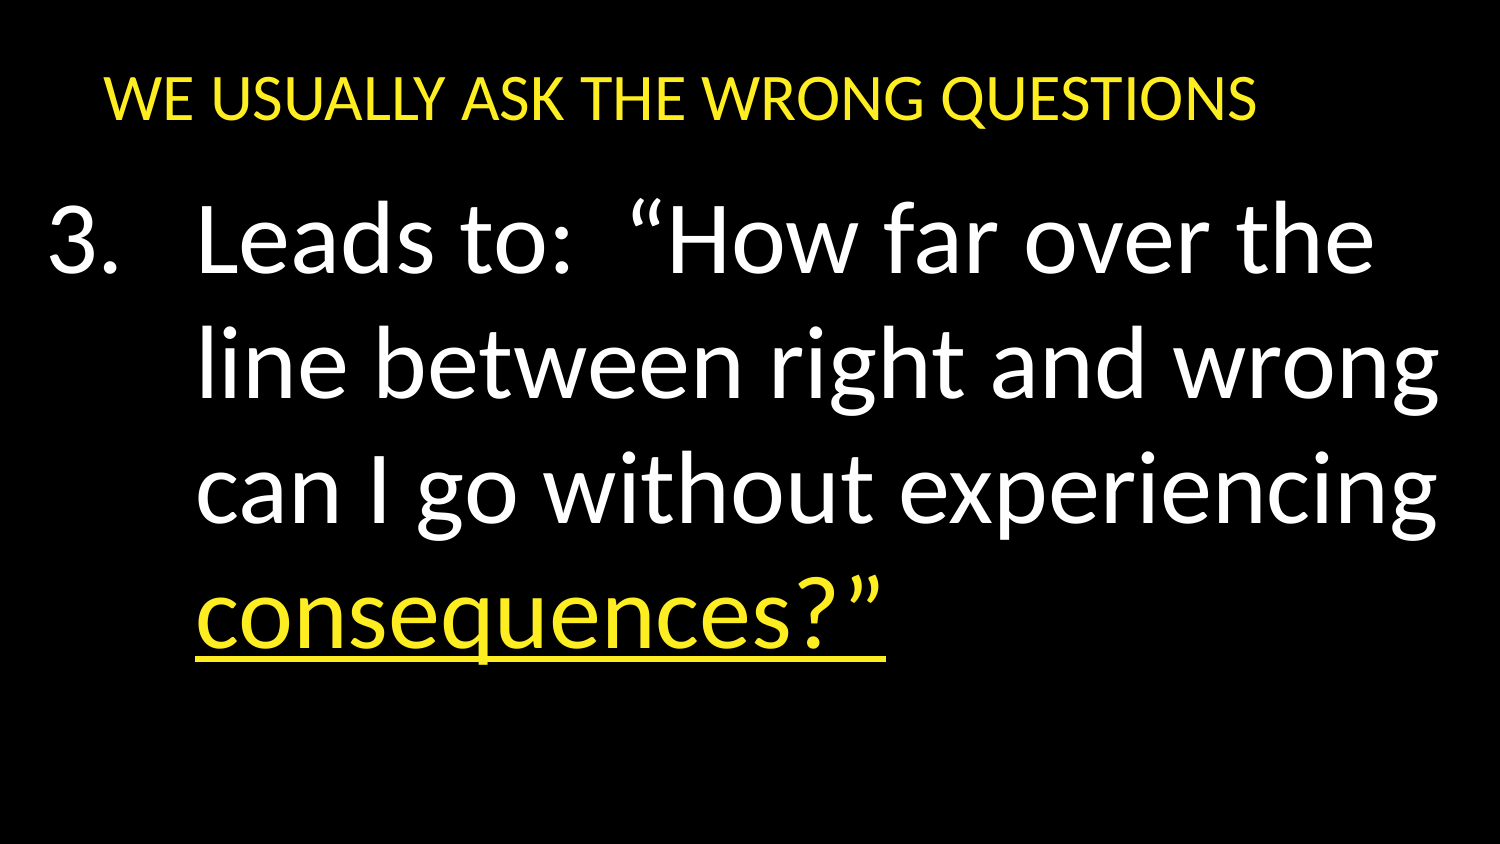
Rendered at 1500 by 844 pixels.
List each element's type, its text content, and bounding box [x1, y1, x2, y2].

text_box WE USUALLY ASK THE WRONG QUESTIONS [88, 46, 1320, 141]
text_box Leads to: “How far over the line between right and wrong can I go without experiencing consequences?” [30, 162, 1463, 677]
